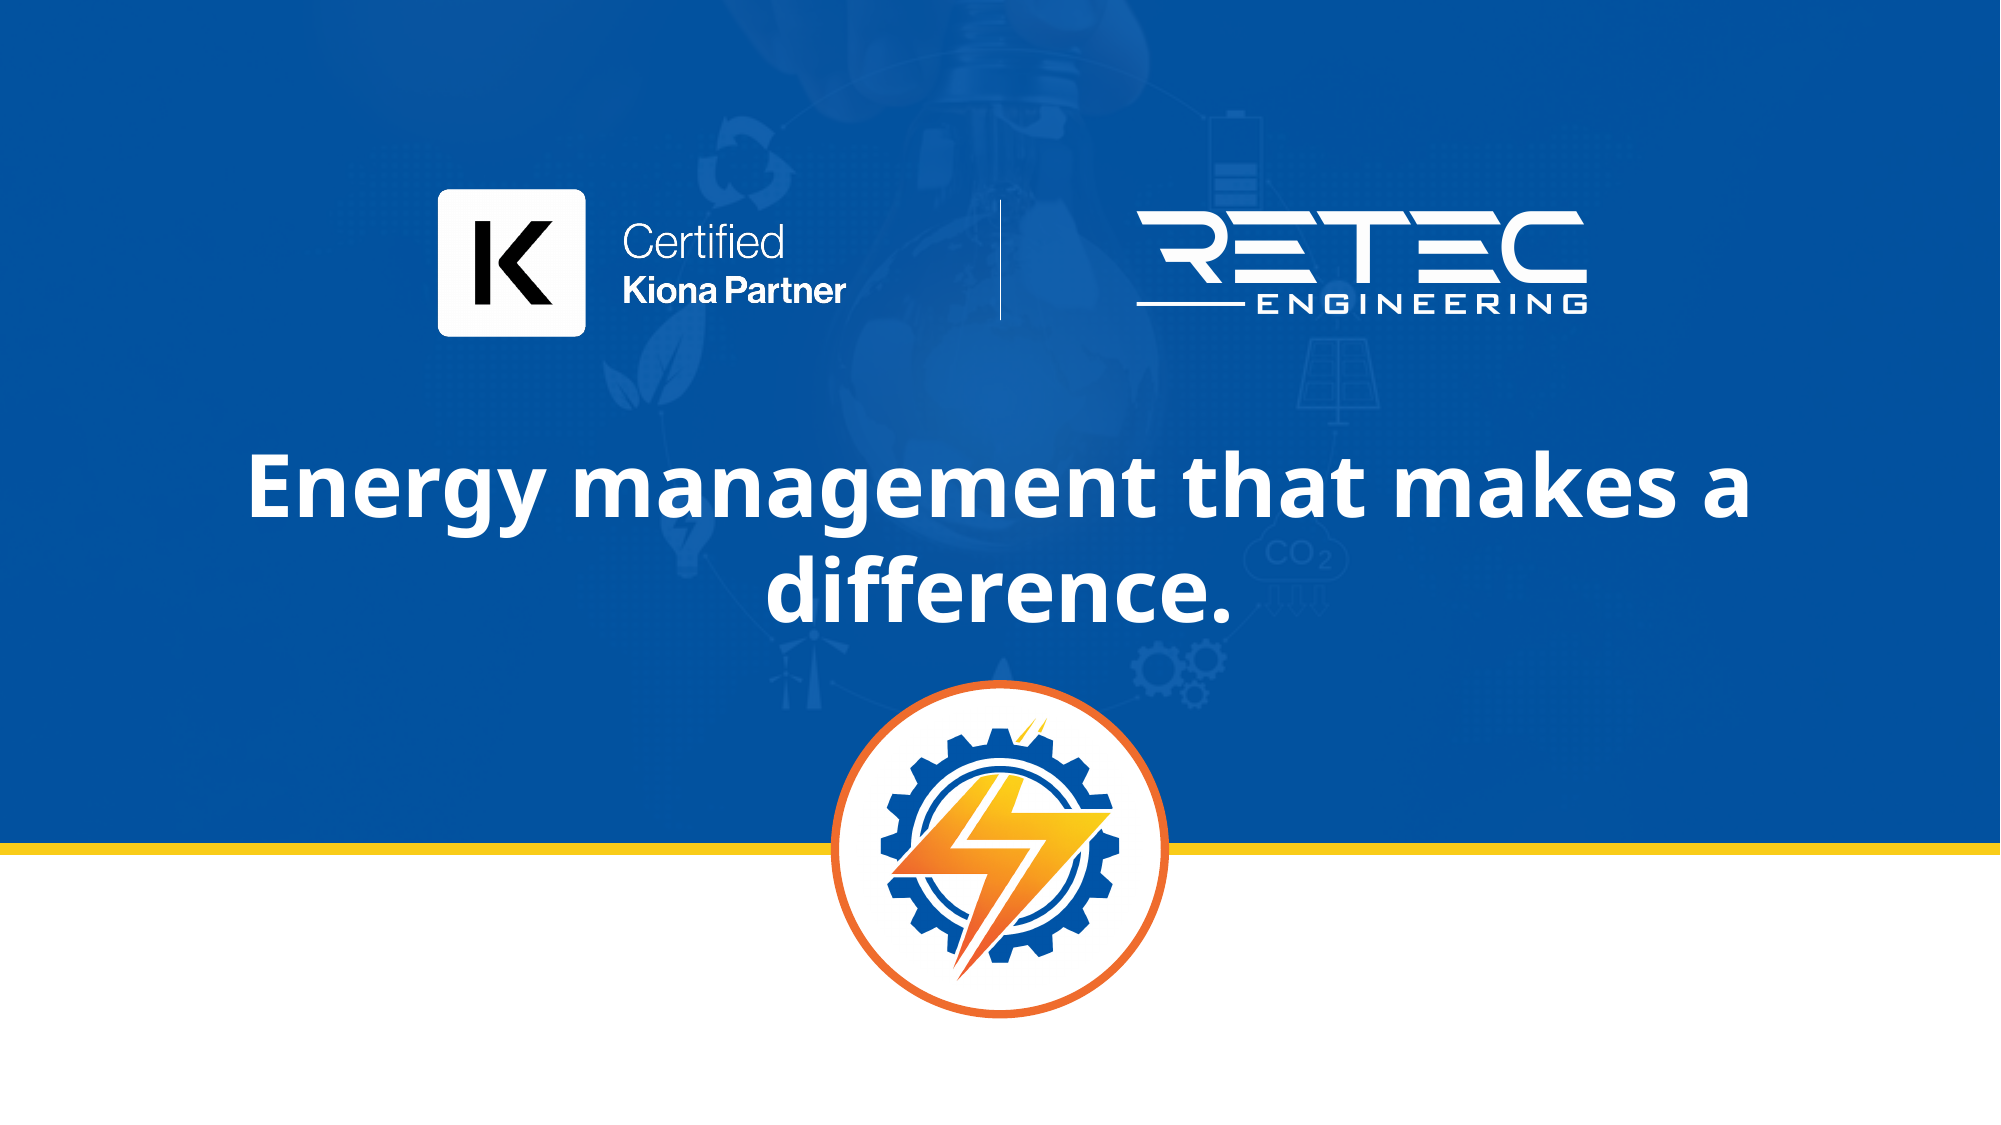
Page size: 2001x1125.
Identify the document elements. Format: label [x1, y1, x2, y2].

text_box [833, 854, 856, 933]
text_box [437, 188, 1598, 337]
text_box [1143, 854, 1166, 934]
text_box [915, 992, 1085, 1016]
picture [0, 0, 2000, 992]
